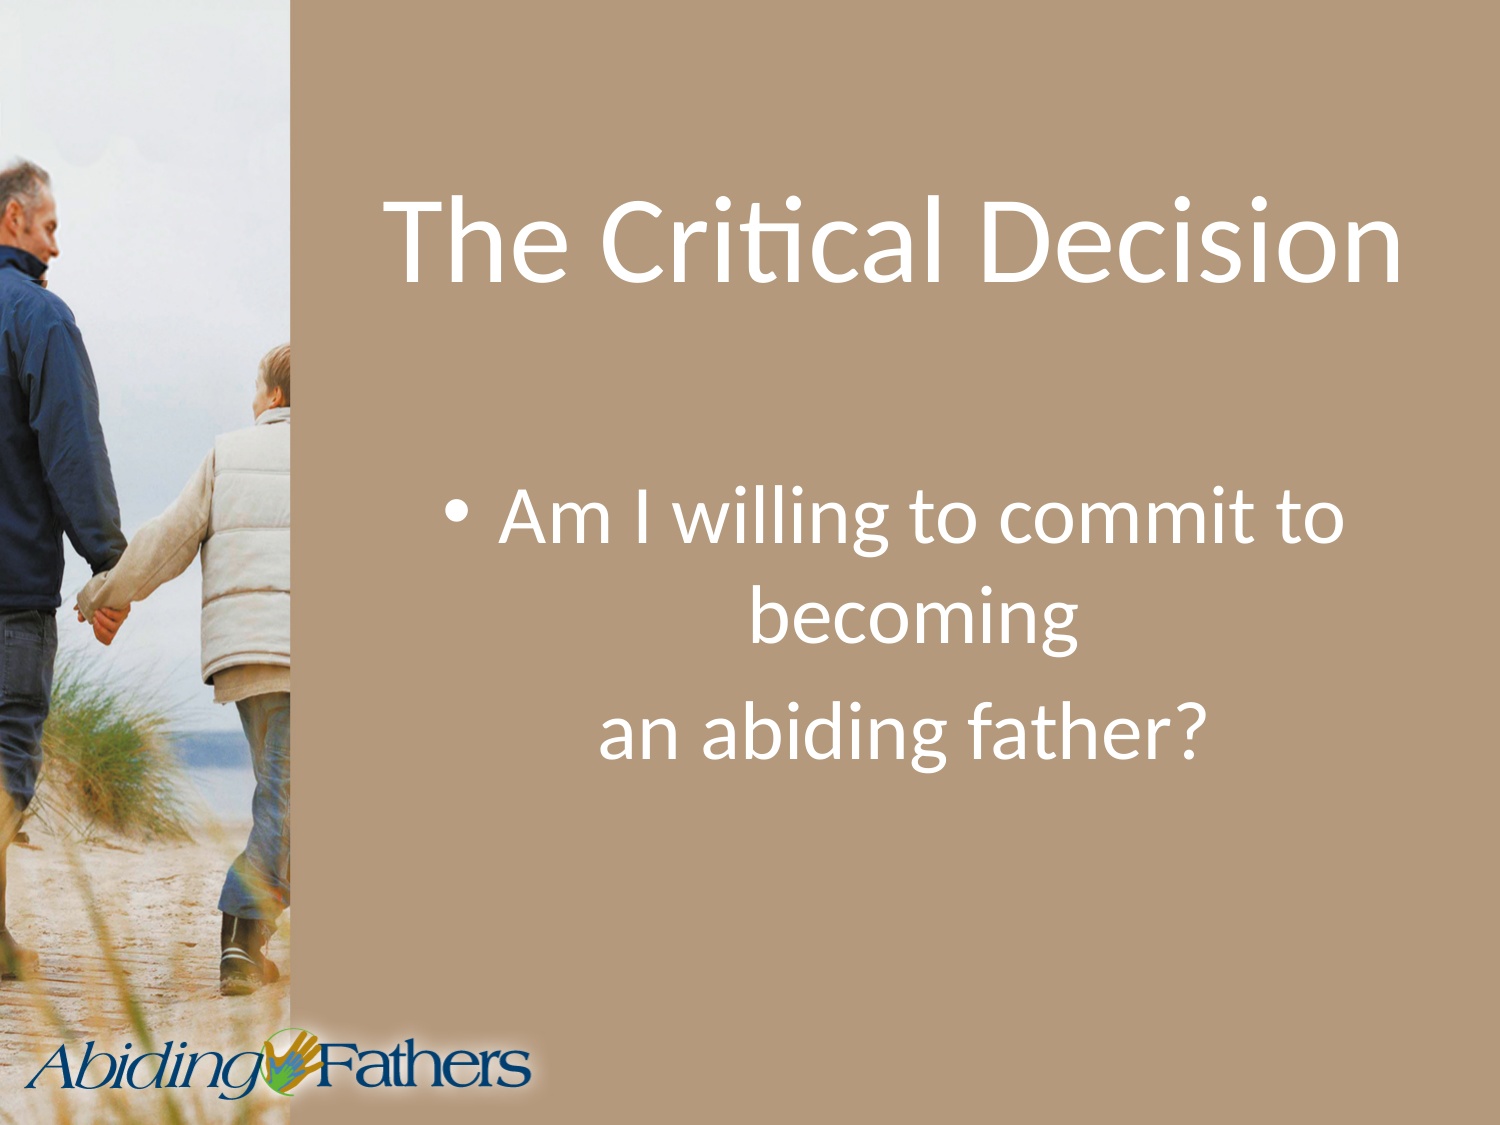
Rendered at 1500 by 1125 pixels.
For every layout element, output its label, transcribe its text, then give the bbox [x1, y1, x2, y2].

picture [0, 0, 1500, 1125]
title The Critical Decision [289, 138, 1500, 262]
list Am I willing to commit to becoming an abiding father? [289, 262, 1500, 1006]
